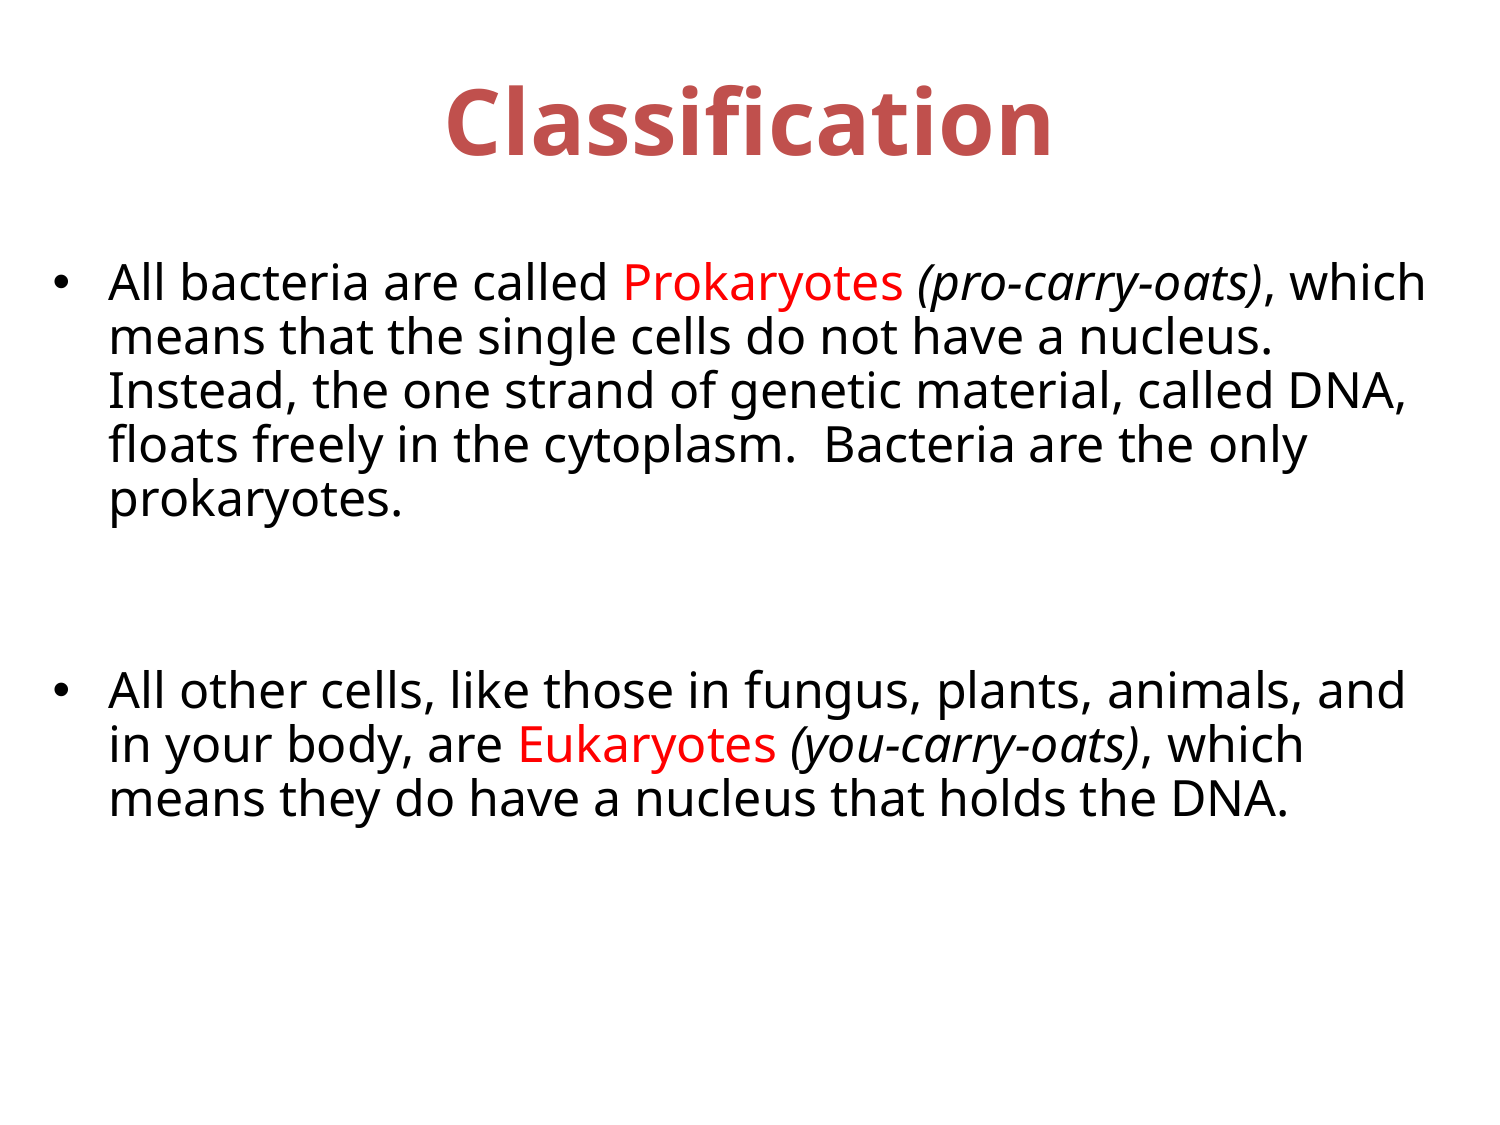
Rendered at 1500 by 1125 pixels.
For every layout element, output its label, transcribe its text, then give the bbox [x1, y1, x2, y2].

list All bacteria are called Prokaryotes (pro-carry-oats), which means that the single cells do not have a nucleus. Instead, the one strand of genetic material, called DNA, floats freely in the cytoplasm. Bacteria are the only prokaryotes. All other cells, like those in fungus, plants, animals, and in your body, are Eukaryotes (you-carry-oats), which means they do have a nucleus that holds the DNA. [37, 249, 1463, 1050]
title Classification [112, 24, 1388, 213]
